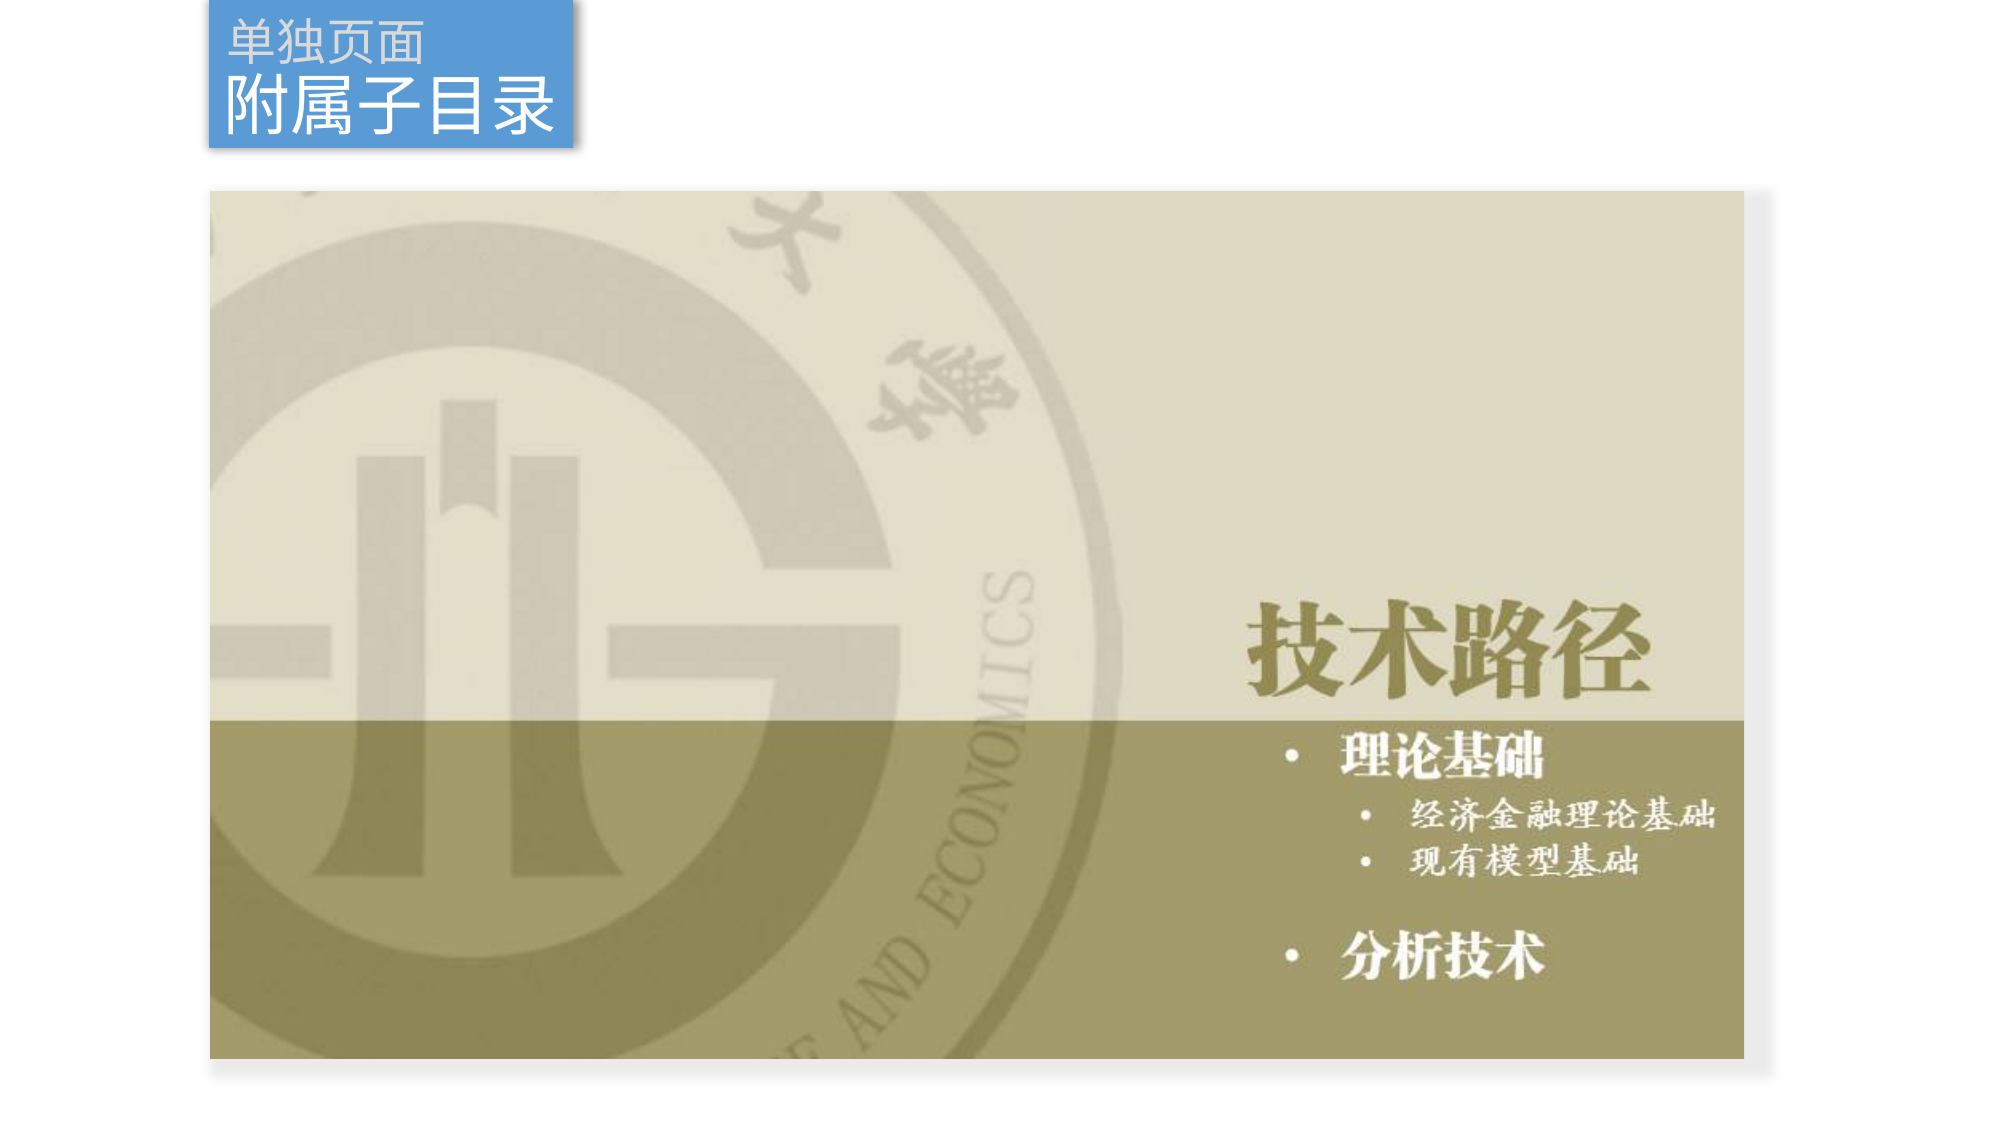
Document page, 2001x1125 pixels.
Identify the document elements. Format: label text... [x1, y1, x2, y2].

text_box 附属子目录 [208, 55, 573, 150]
picture [209, 191, 1745, 1059]
text_box 单独页面 [212, 2, 442, 78]
text_box [208, 0, 574, 149]
